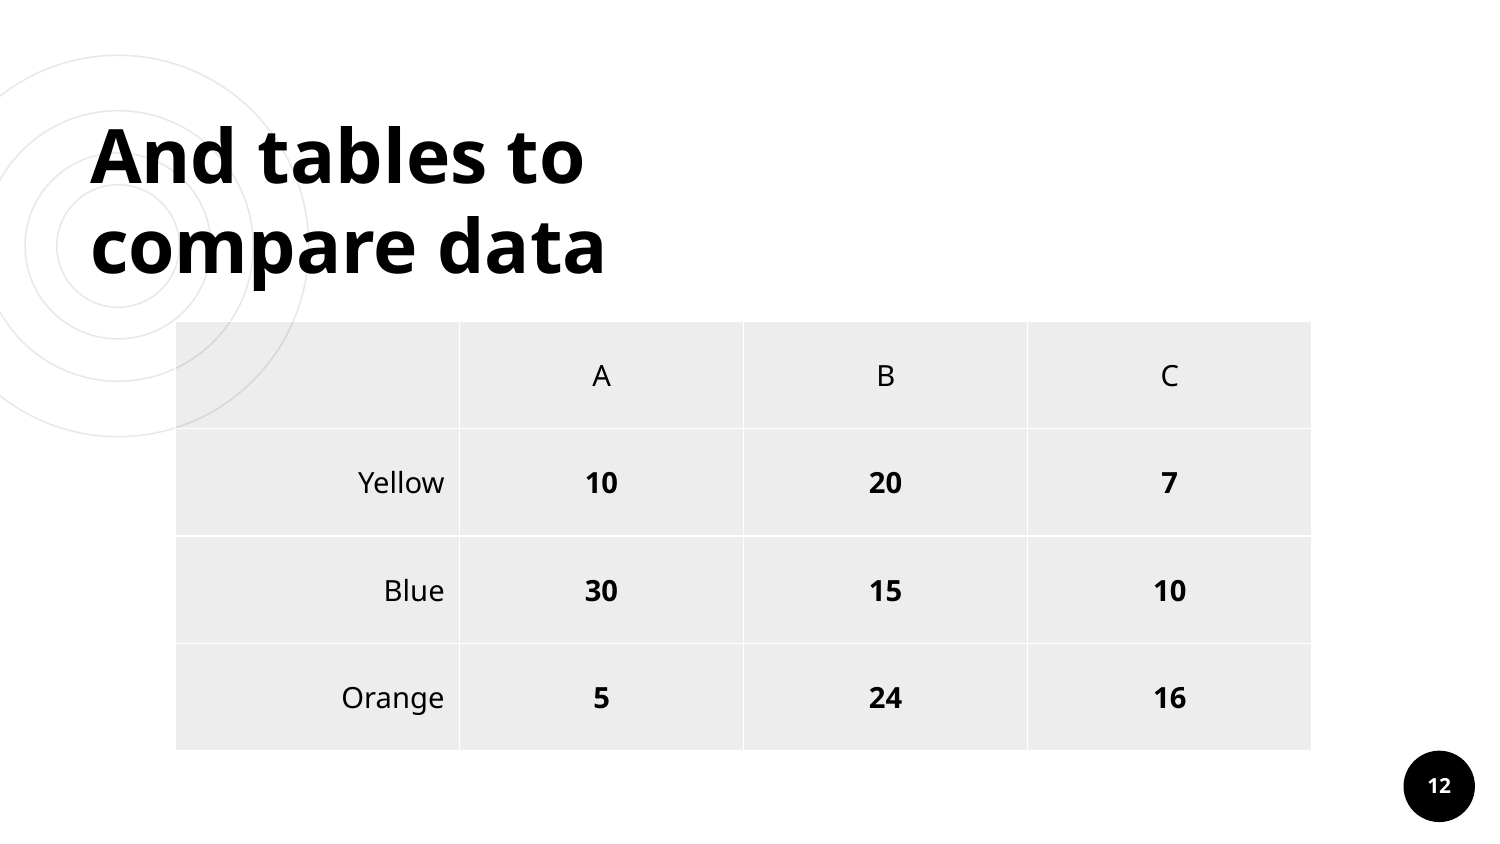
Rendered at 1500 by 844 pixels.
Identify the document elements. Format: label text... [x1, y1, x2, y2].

table_cell 16 [1028, 644, 1311, 750]
table_cell Blue [176, 537, 459, 643]
table_cell 20 [744, 429, 1027, 535]
table_header C [1028, 322, 1311, 428]
table_header [176, 322, 459, 428]
table_cell 30 [460, 537, 743, 643]
table_header B [744, 322, 1027, 428]
table_cell 10 [460, 429, 743, 535]
table_header A [460, 322, 743, 428]
table_cell 5 [460, 644, 743, 750]
table_cell Orange [176, 644, 459, 750]
table_cell 7 [1028, 429, 1311, 535]
table_cell 15 [744, 537, 1027, 643]
table_cell 24 [744, 644, 1027, 750]
slide_number 12 [1403, 750, 1475, 823]
title And tables to compare data [75, 191, 932, 304]
table_cell 10 [1028, 537, 1311, 643]
table_cell Yellow [176, 429, 459, 535]
